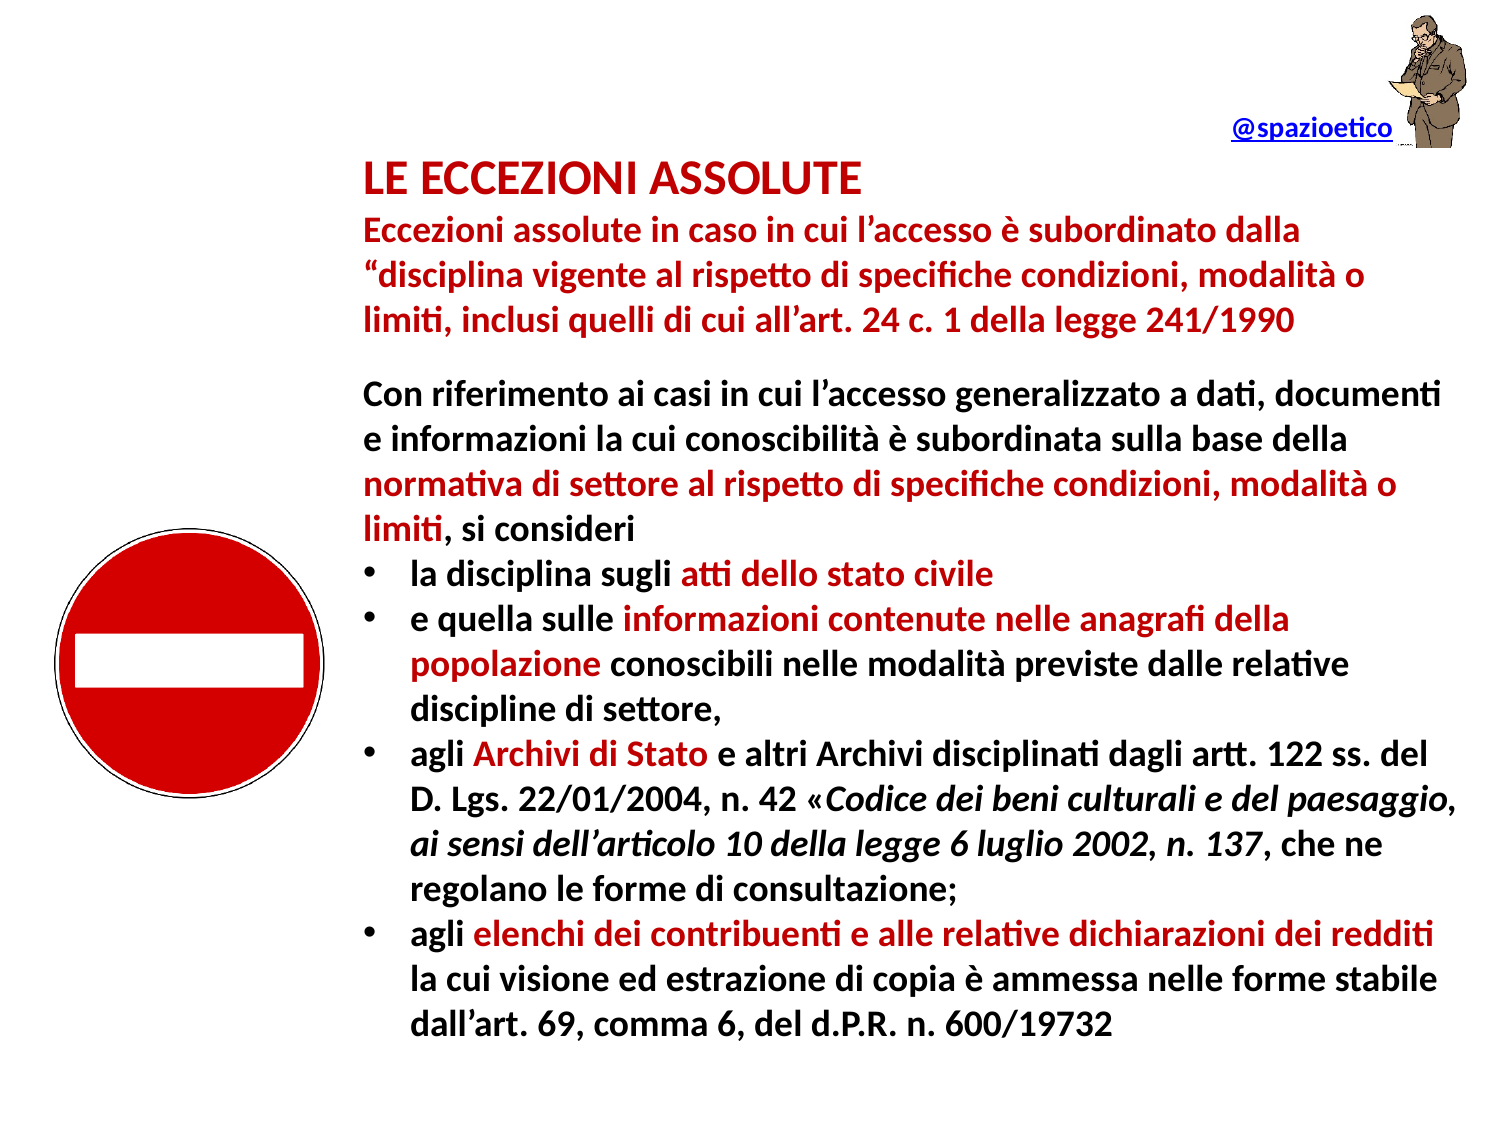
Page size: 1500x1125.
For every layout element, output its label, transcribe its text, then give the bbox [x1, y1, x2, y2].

text_box Con riferimento ai casi in cui l’accesso generalizzato a dati, documenti e informazioni la cui conoscibilità è subordinata sulla base della normativa di settore al rispetto di specifiche condizioni, modalità o limiti, si consideri la disciplina sugli atti dello stato civile e quella sulle informazioni contenute nelle anagrafi della popolazione conoscibili nelle modalità previste dalle relative discipline di settore, agli Archivi di Stato e altri Archivi disciplinati dagli artt. 122 ss. del D. Lgs. 22/01/2004, n. 42 «Codice dei beni culturali e del paesaggio, ai sensi dell’articolo 10 della legge 6 luglio 2002, n. 137, che ne regolano le forme di consultazione; agli elenchi dei contribuenti e alle relative dichiarazioni dei redditi la cui visione ed estrazione di copia è ammessa nelle forme stabile dall’art. 69, comma 6, del d.P.R. n. 600/19732 [348, 361, 1483, 1052]
text_box LE ECCEZIONI ASSOLUTE Eccezioni assolute in caso in cui l’accesso è subordinato dalla “disciplina vigente al rispetto di specifiche condizioni, modalità o limiti, inclusi quelli di cui all’art. 24 c. 1 della legge 241/1990 [348, 137, 1459, 347]
picture [1372, 7, 1488, 148]
picture [1382, 125, 1388, 134]
picture [52, 526, 326, 799]
